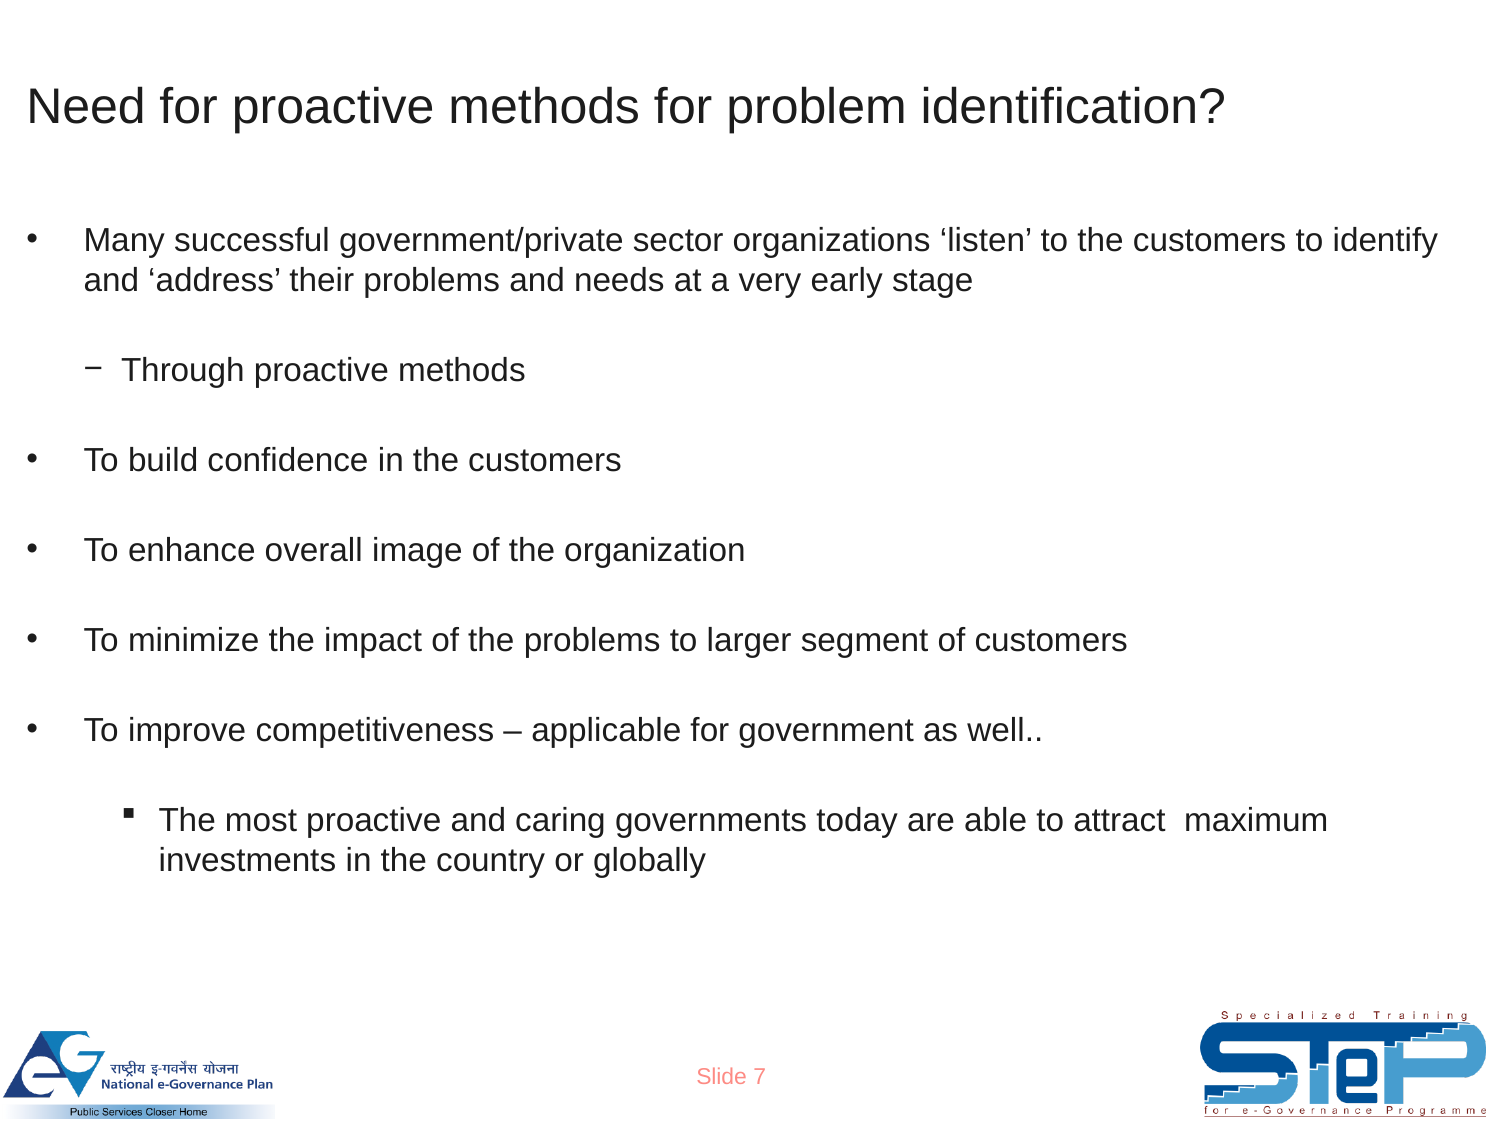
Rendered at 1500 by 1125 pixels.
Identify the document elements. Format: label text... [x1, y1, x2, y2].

list Many successful government/private sector organizations ‘listen’ to the customers to identify and ‘address’ their problems and needs at a very early stage Through proactive methods To build confidence in the customers To enhance overall image of the organization To minimize the impact of the problems to larger segment of customers To improve competitiveness – applicable for government as well.. The most proactive and caring governments today are able to attract maximum investments in the country or globally [25, 218, 1474, 891]
picture [2, 1031, 275, 1119]
text_box Need for proactive methods for problem identification? [26, 73, 1471, 198]
picture [1200, 1011, 1486, 1117]
